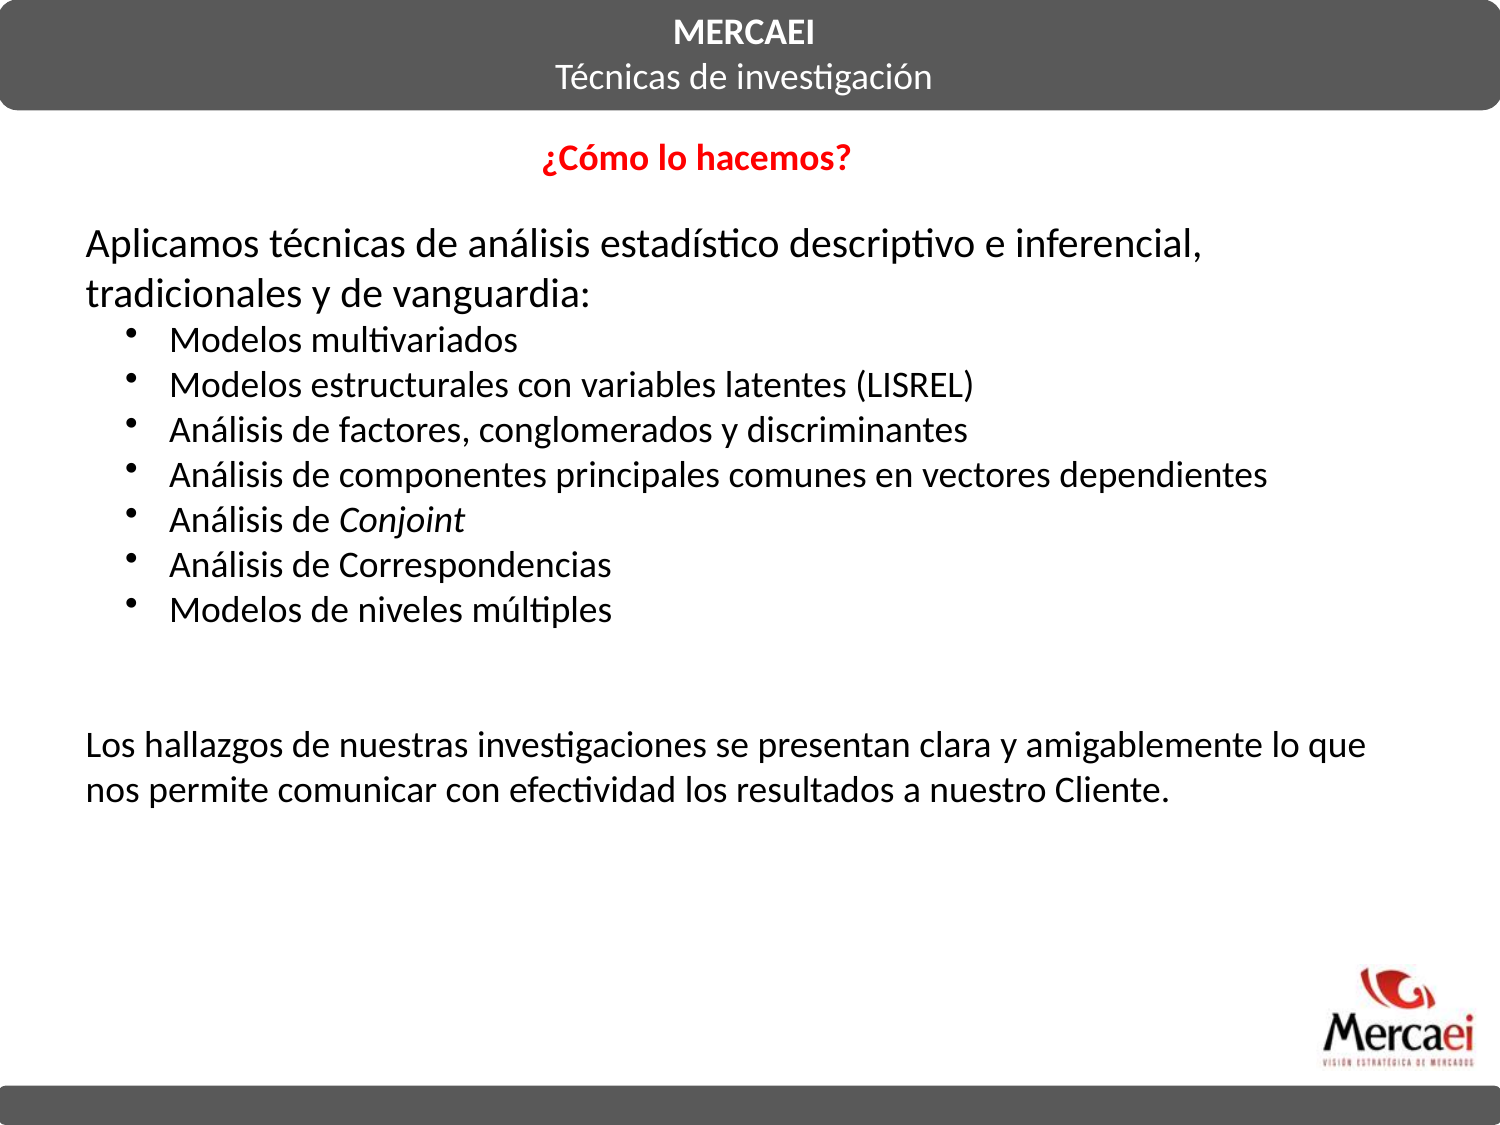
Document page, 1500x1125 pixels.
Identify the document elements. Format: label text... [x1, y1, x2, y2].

text_box MERCAEI Técnicas de investigación [70, 0, 1418, 105]
text_box Aplicamos técnicas de análisis estadístico descriptivo e inferencial, tradicionales y de vanguardia: Modelos multivariados Modelos estructurales con variables latentes (LISREL) Análisis de factores, conglomerados y discriminantes Análisis de componentes principales comunes en vectores dependientes Análisis de Conjoint Análisis de Correspondencias Modelos de niveles múltiples Los hallazgos de nuestras investigaciones se presentan clara y amigablemente lo que nos permite comunicar con efectividad los resultados a nuestro Cliente. [70, 207, 1430, 908]
text_box ¿Cómo lo hacemos? [29, 125, 1365, 249]
picture [1316, 964, 1495, 1071]
